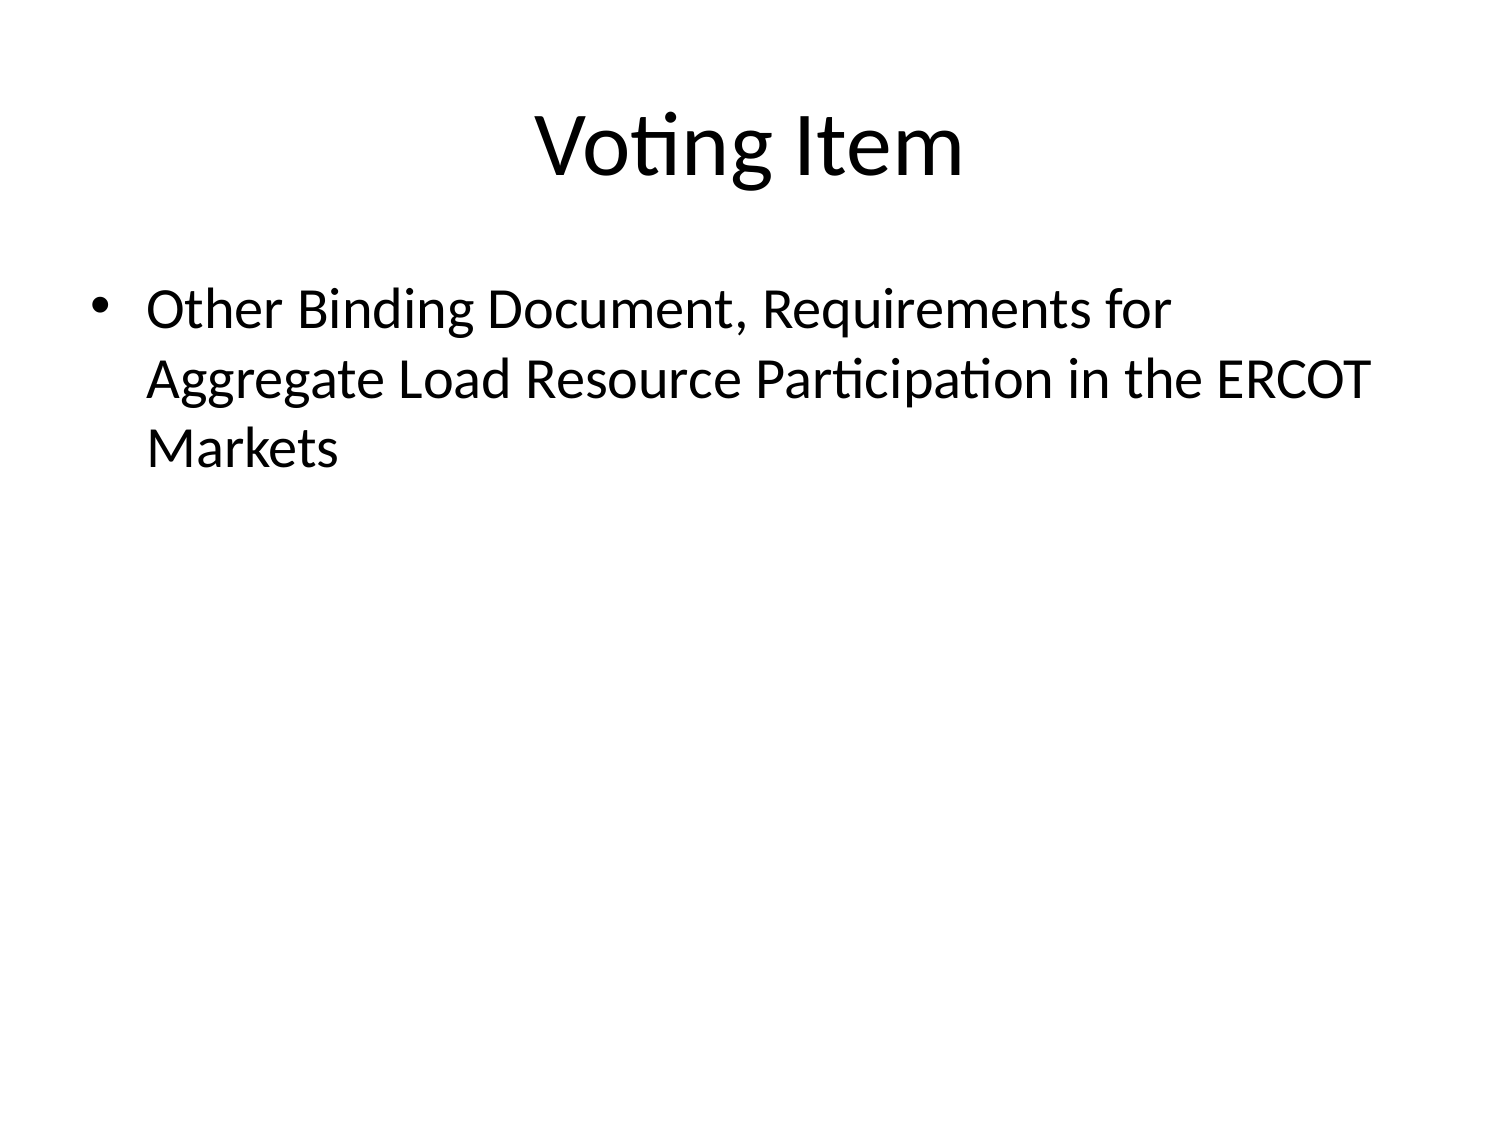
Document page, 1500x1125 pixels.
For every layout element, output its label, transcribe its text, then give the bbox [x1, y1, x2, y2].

title Voting Item [75, 45, 1425, 233]
list Other Binding Document, Requirements for Aggregate Load Resource Participation in the ERCOT Markets [75, 262, 1425, 1005]
